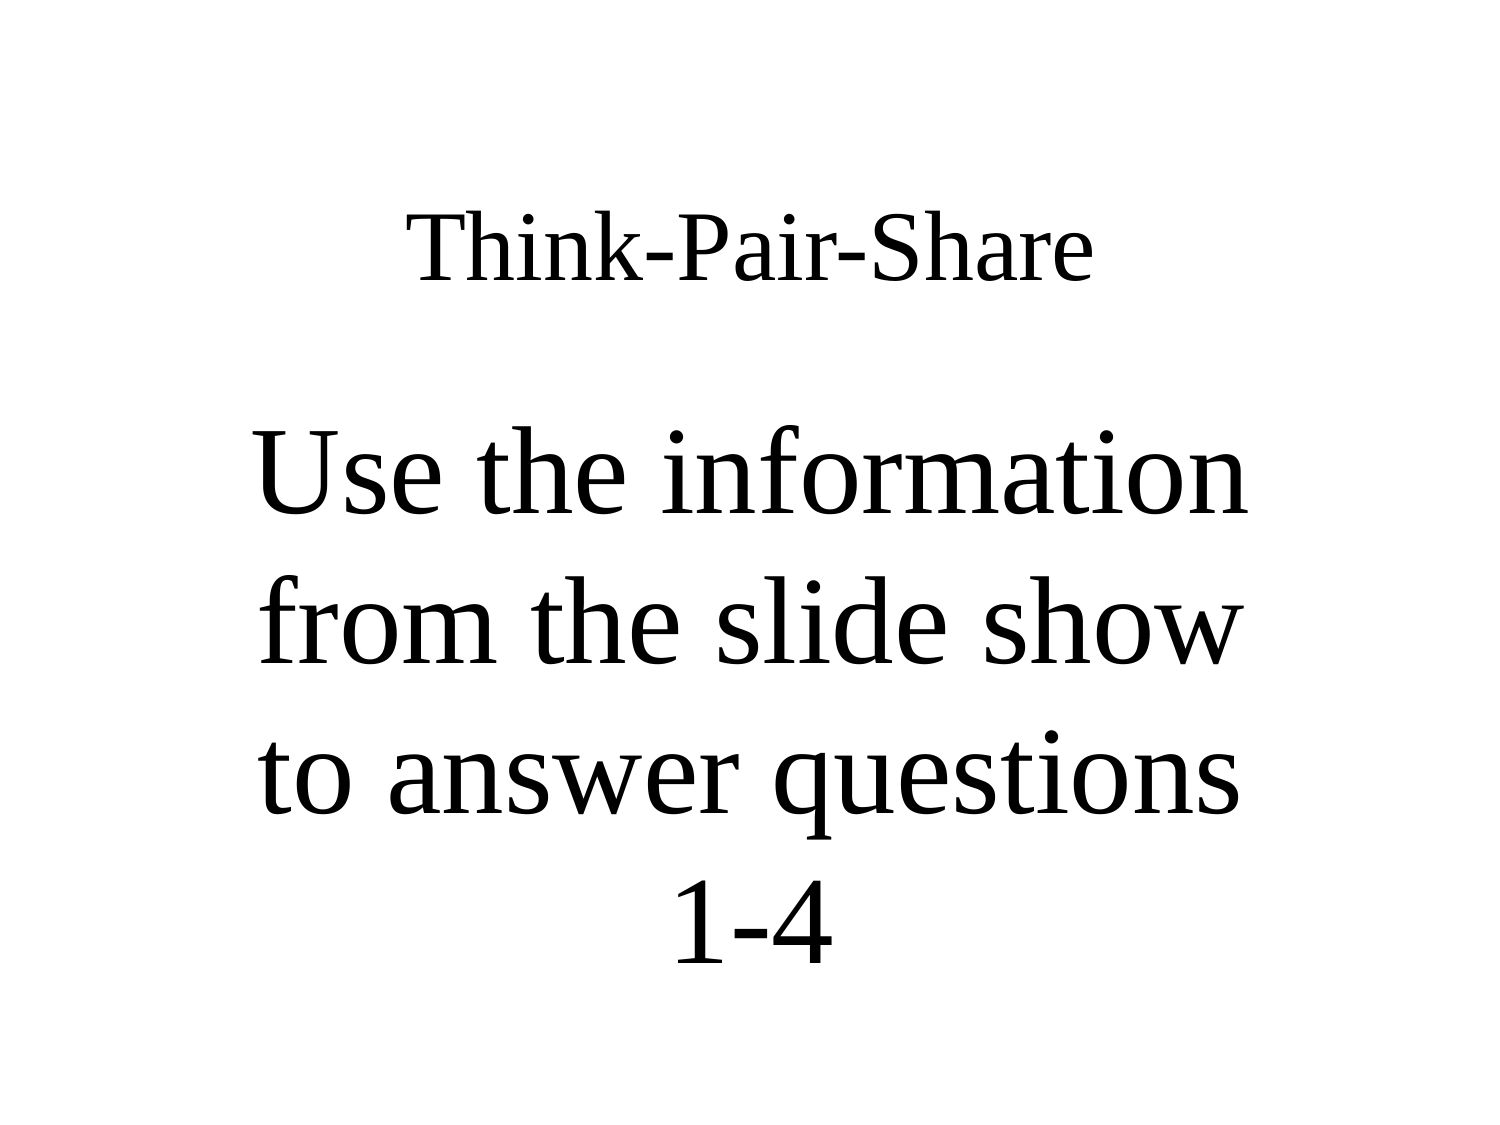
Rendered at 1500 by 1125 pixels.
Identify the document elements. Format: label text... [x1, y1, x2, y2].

title Use the information from the slide show to answer questions 1-4 [188, 445, 1314, 996]
subtitle Think-Pair-Share [188, 172, 1314, 445]
